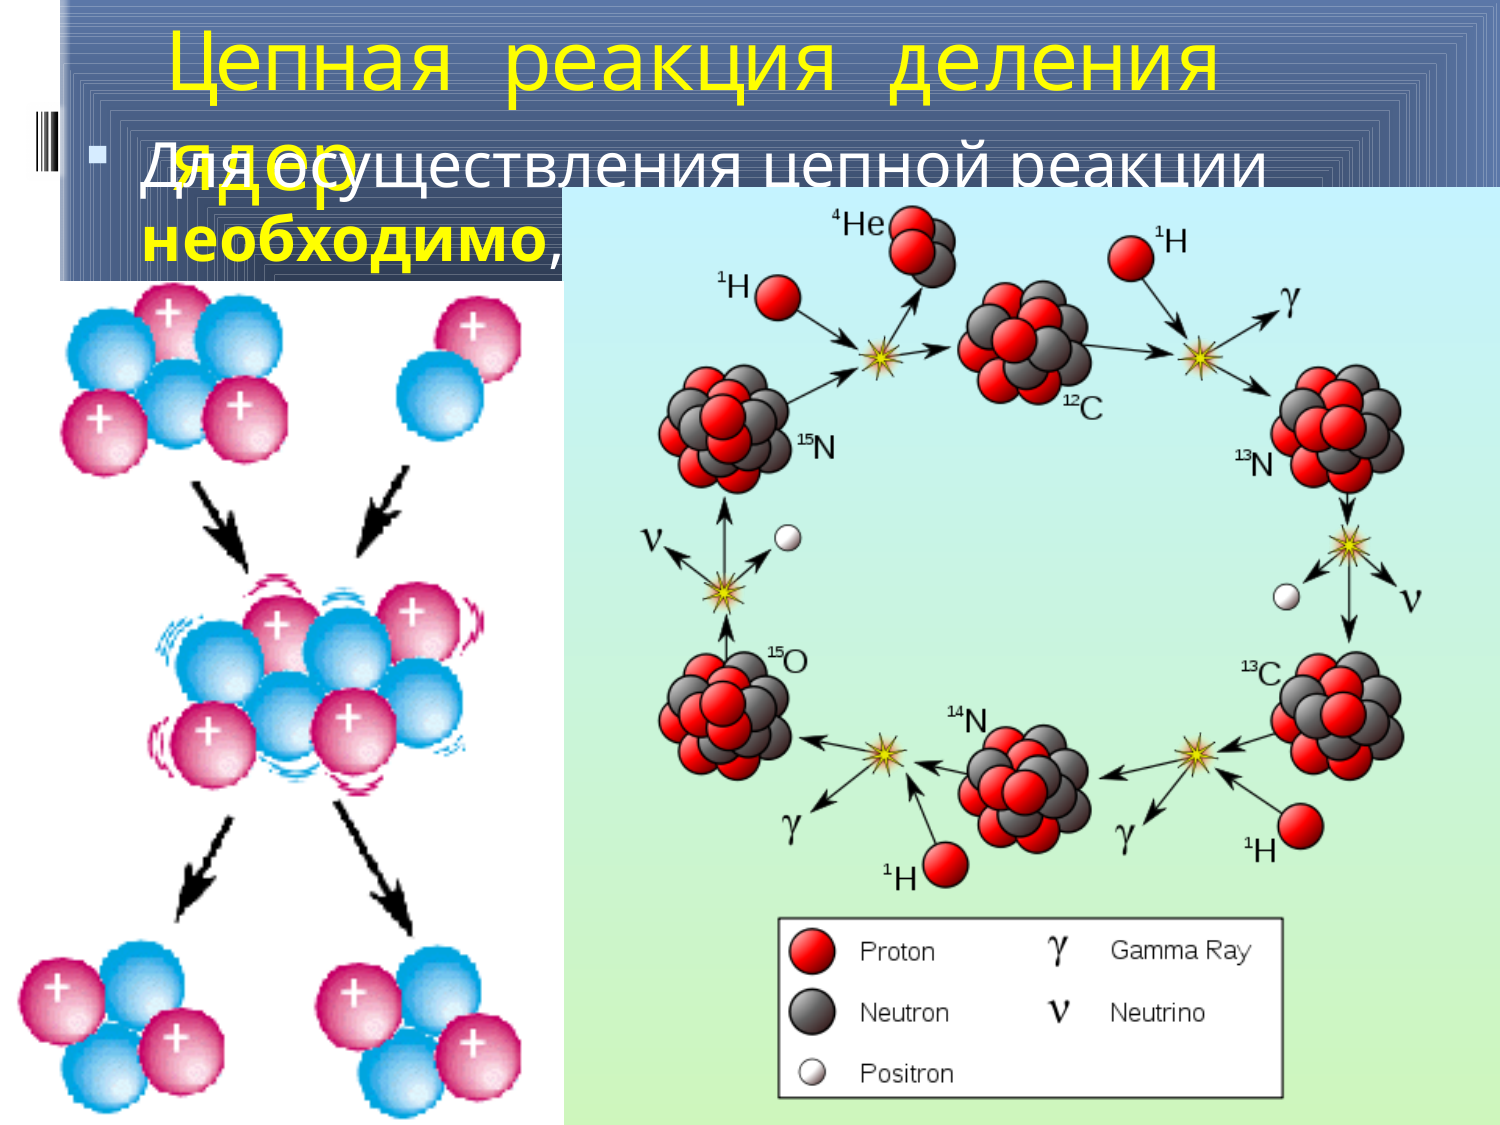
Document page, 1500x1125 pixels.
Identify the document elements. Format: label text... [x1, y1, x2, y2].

picture [562, 187, 1500, 1125]
picture [0, 280, 564, 1125]
list Для осуществления цепной реакции необходимо, чтобы так называемый коэффициент размножения нейтронов был больше единицы в каждом последующем поколении нейтронов должно быть больше, чем в предыдущем. [58, 117, 1500, 271]
title Цепная реакция деления ядер [152, 0, 1428, 117]
